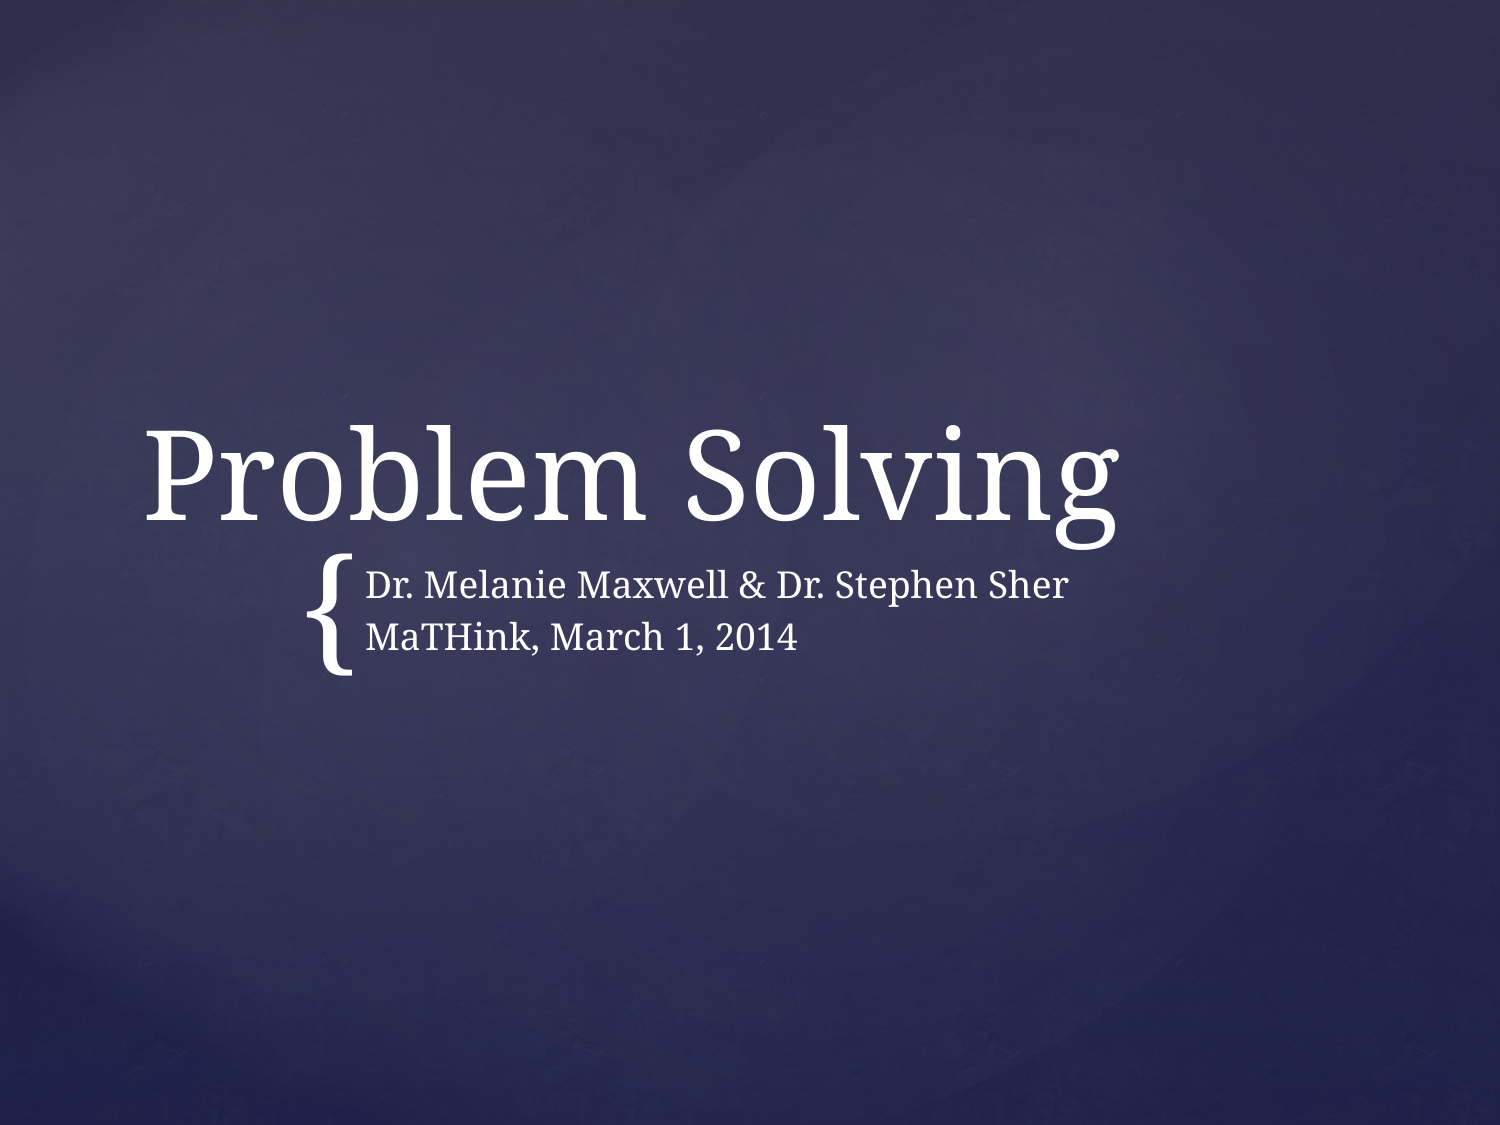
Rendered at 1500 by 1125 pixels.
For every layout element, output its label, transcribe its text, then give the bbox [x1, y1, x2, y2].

title Problem Solving [127, 200, 1365, 554]
subtitle Dr. Melanie Maxwell & Dr. Stephen Sher MaTHink, March 1, 2014 [350, 553, 1363, 667]
